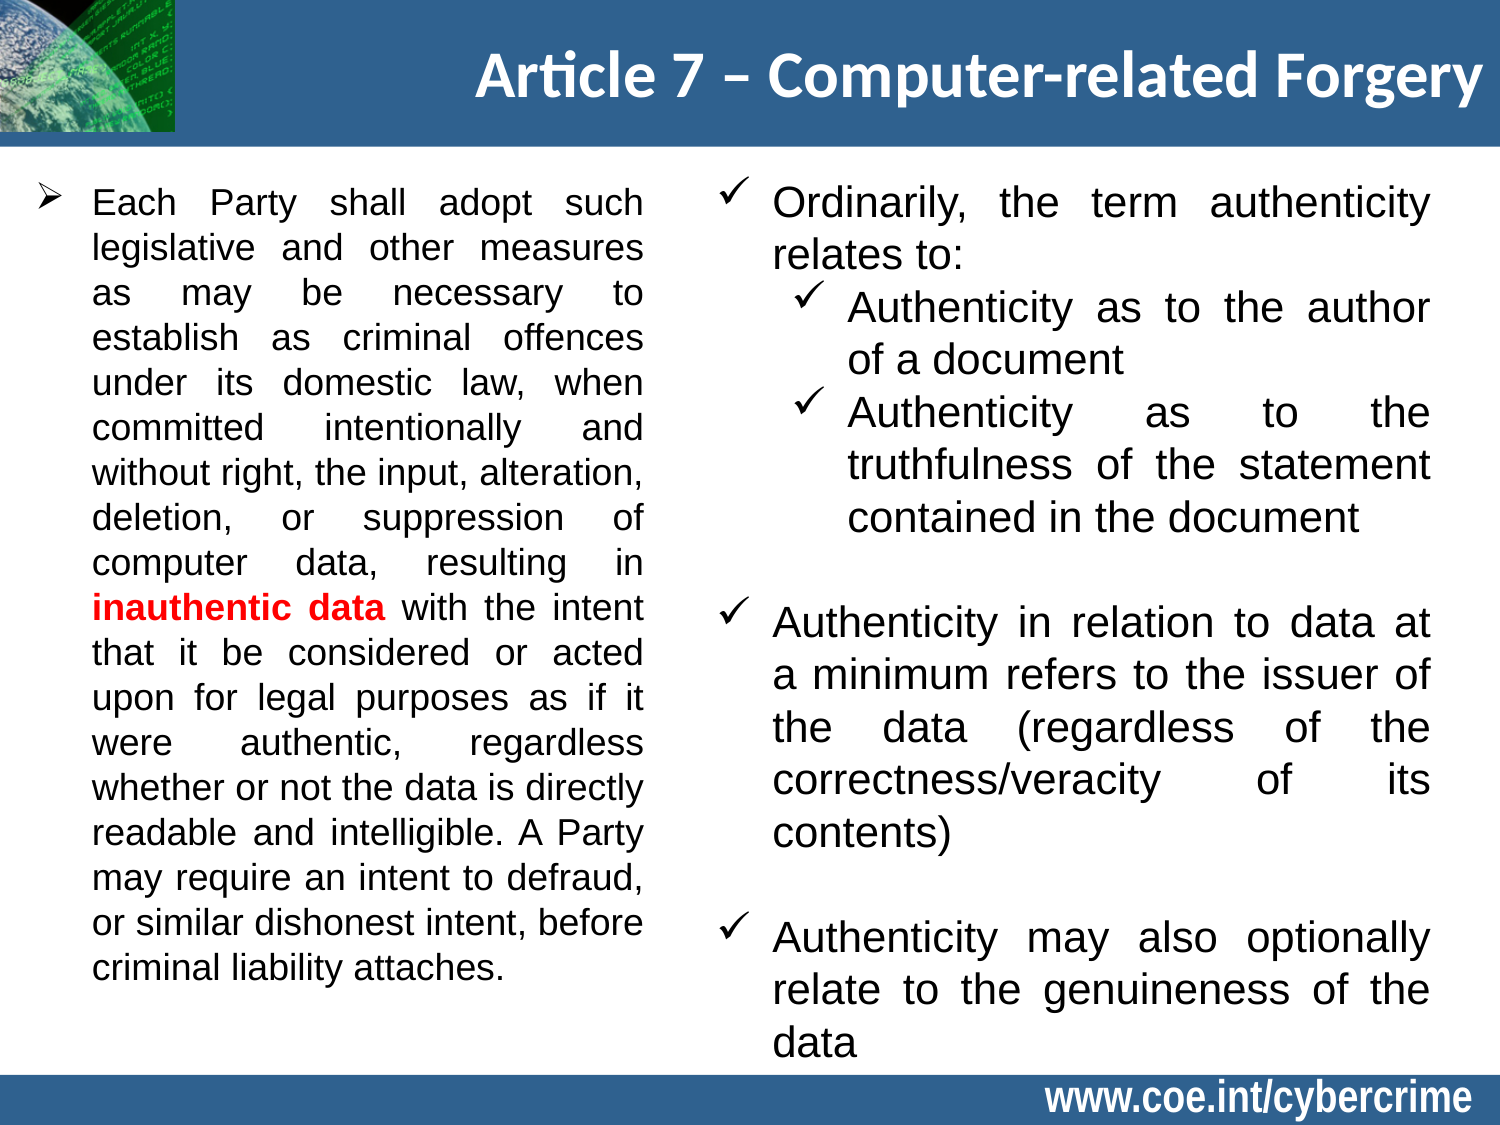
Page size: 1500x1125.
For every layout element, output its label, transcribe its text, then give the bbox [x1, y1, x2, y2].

text_box www.coe.int/cybercrime [1030, 1059, 1500, 1125]
text_box Ordinarily, the term authenticity relates to: Authenticity as to the author of a document Authenticity as to the truthfulness of the statement contained in the document Authenticity in relation to data at a minimum refers to the issuer of the data (regardless of the correctness/veracity of its contents) Authenticity may also optionally relate to the genuineness of the data [701, 166, 1447, 1074]
text_box Article 7 – Computer-related Forgery [0, 0, 1500, 149]
picture [0, 0, 175, 132]
text_box [0, 1073, 1030, 1125]
text_box Each Party shall adopt such legislative and other measures as may be necessary to establish as criminal offences under its domestic law, when committed intentionally and without right, the input, alteration, deletion, or suppression of computer data, resulting in inauthentic data with the intent that it be considered or acted upon for legal purposes as if it were authentic, regardless whether or not the data is directly readable and intelligible. A Party may require an intent to defraud, or similar dishonest intent, before criminal liability attaches. [20, 170, 659, 996]
